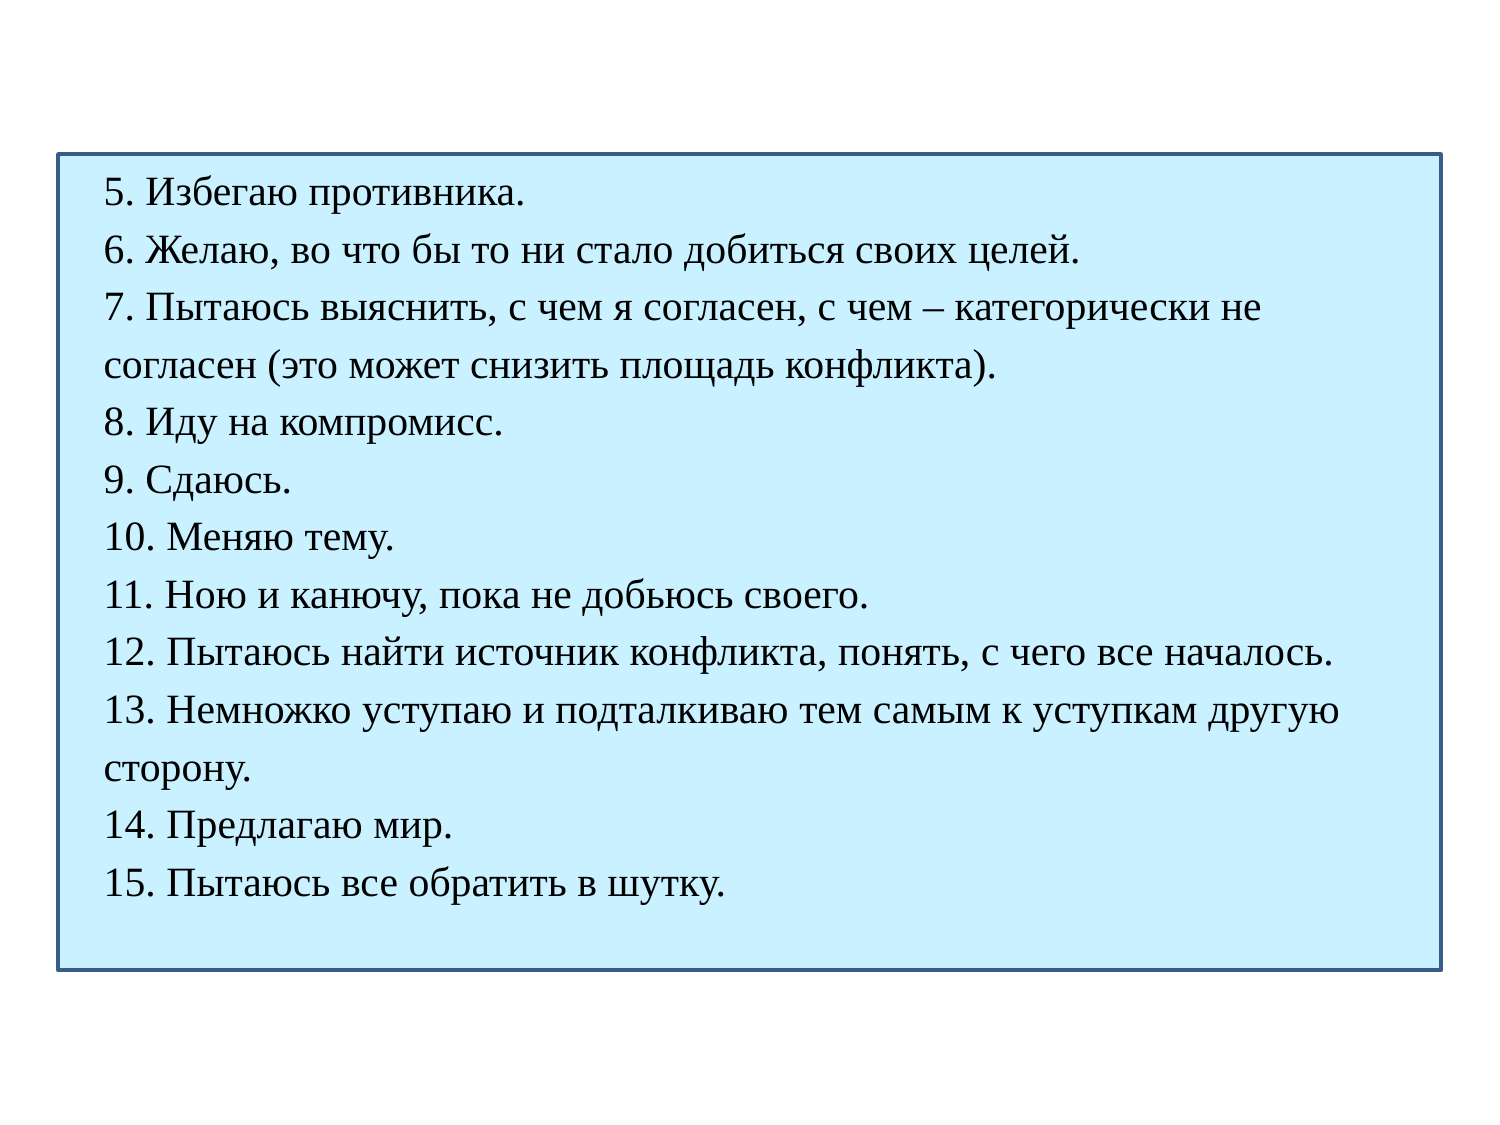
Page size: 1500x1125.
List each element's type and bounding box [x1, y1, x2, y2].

picture [56, 152, 1444, 973]
